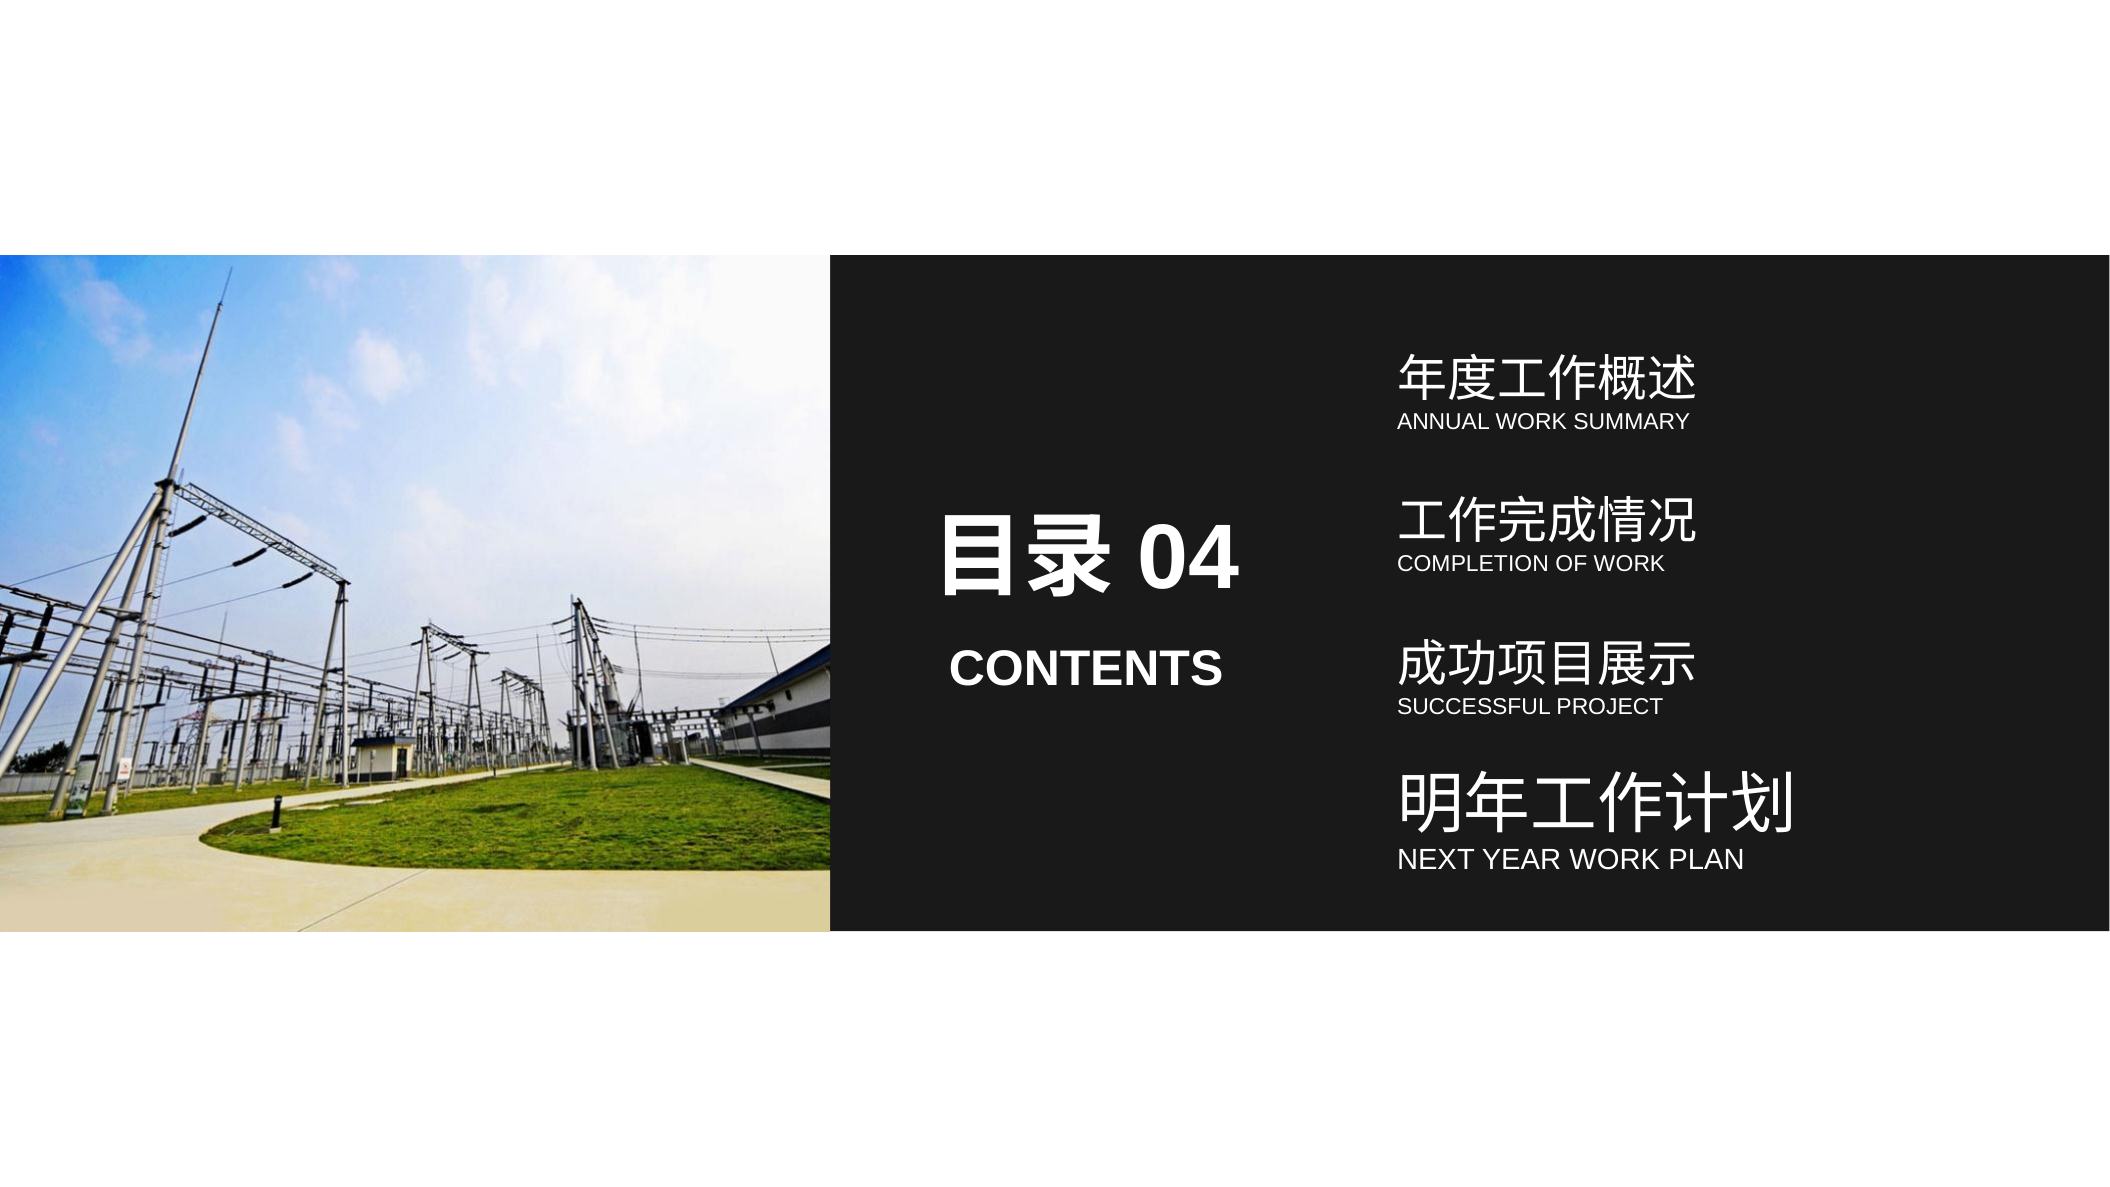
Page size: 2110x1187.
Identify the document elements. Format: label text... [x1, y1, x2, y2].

text_box 目录04 [921, 496, 1251, 608]
text_box [0, 254, 831, 932]
text_box CONTENTS [909, 635, 1263, 696]
text_box [831, 254, 2110, 932]
